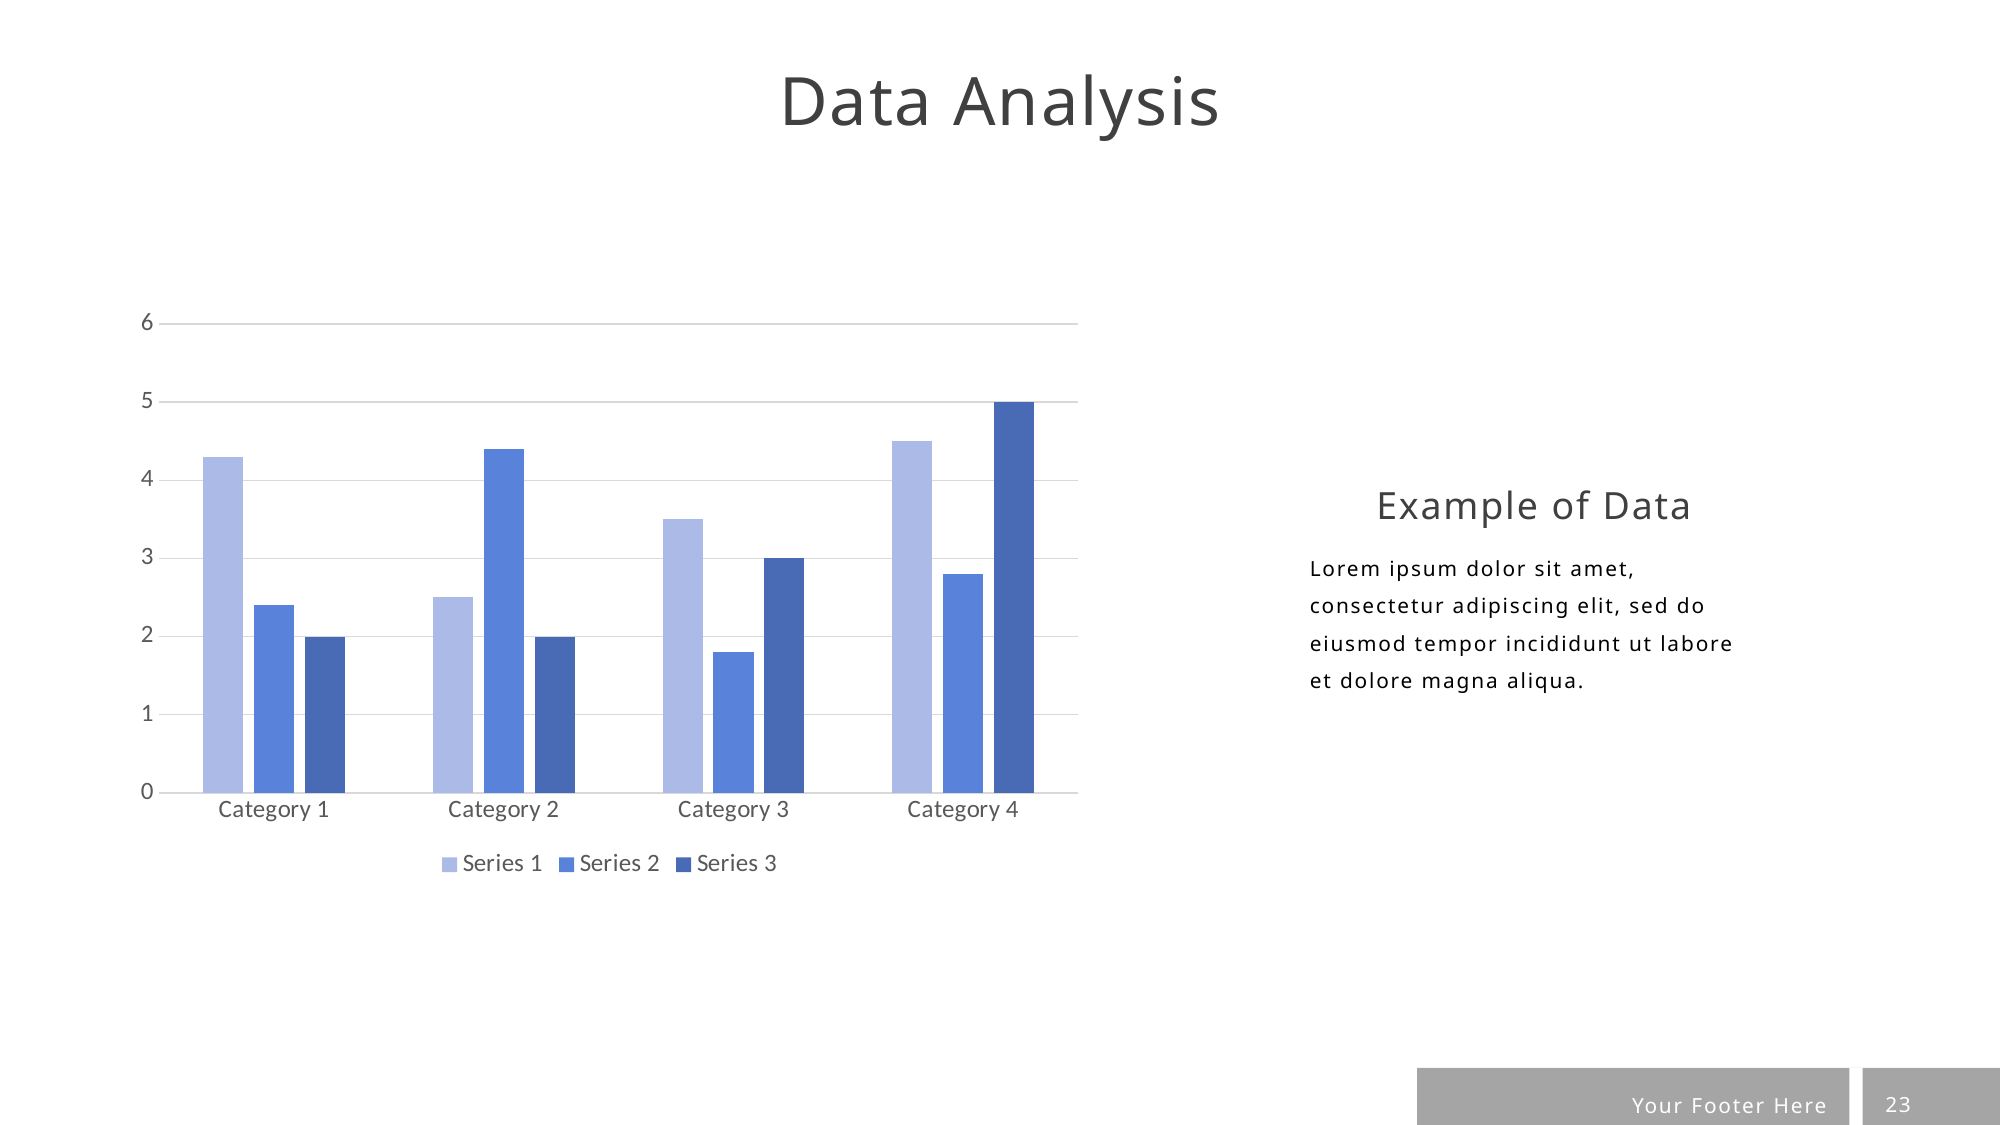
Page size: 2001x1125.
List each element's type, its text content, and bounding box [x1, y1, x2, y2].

chart [121, 299, 1098, 884]
text_box Example of Data [1361, 475, 1707, 535]
text_box Lorem ipsum dolor sit amet, consectetur adipiscing elit, sed do eiusmod tempor incididunt ut labore et dolore magna aliqua. [1294, 535, 1774, 701]
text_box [1417, 1067, 2000, 1125]
text_box Data Analysis [626, 51, 1374, 146]
